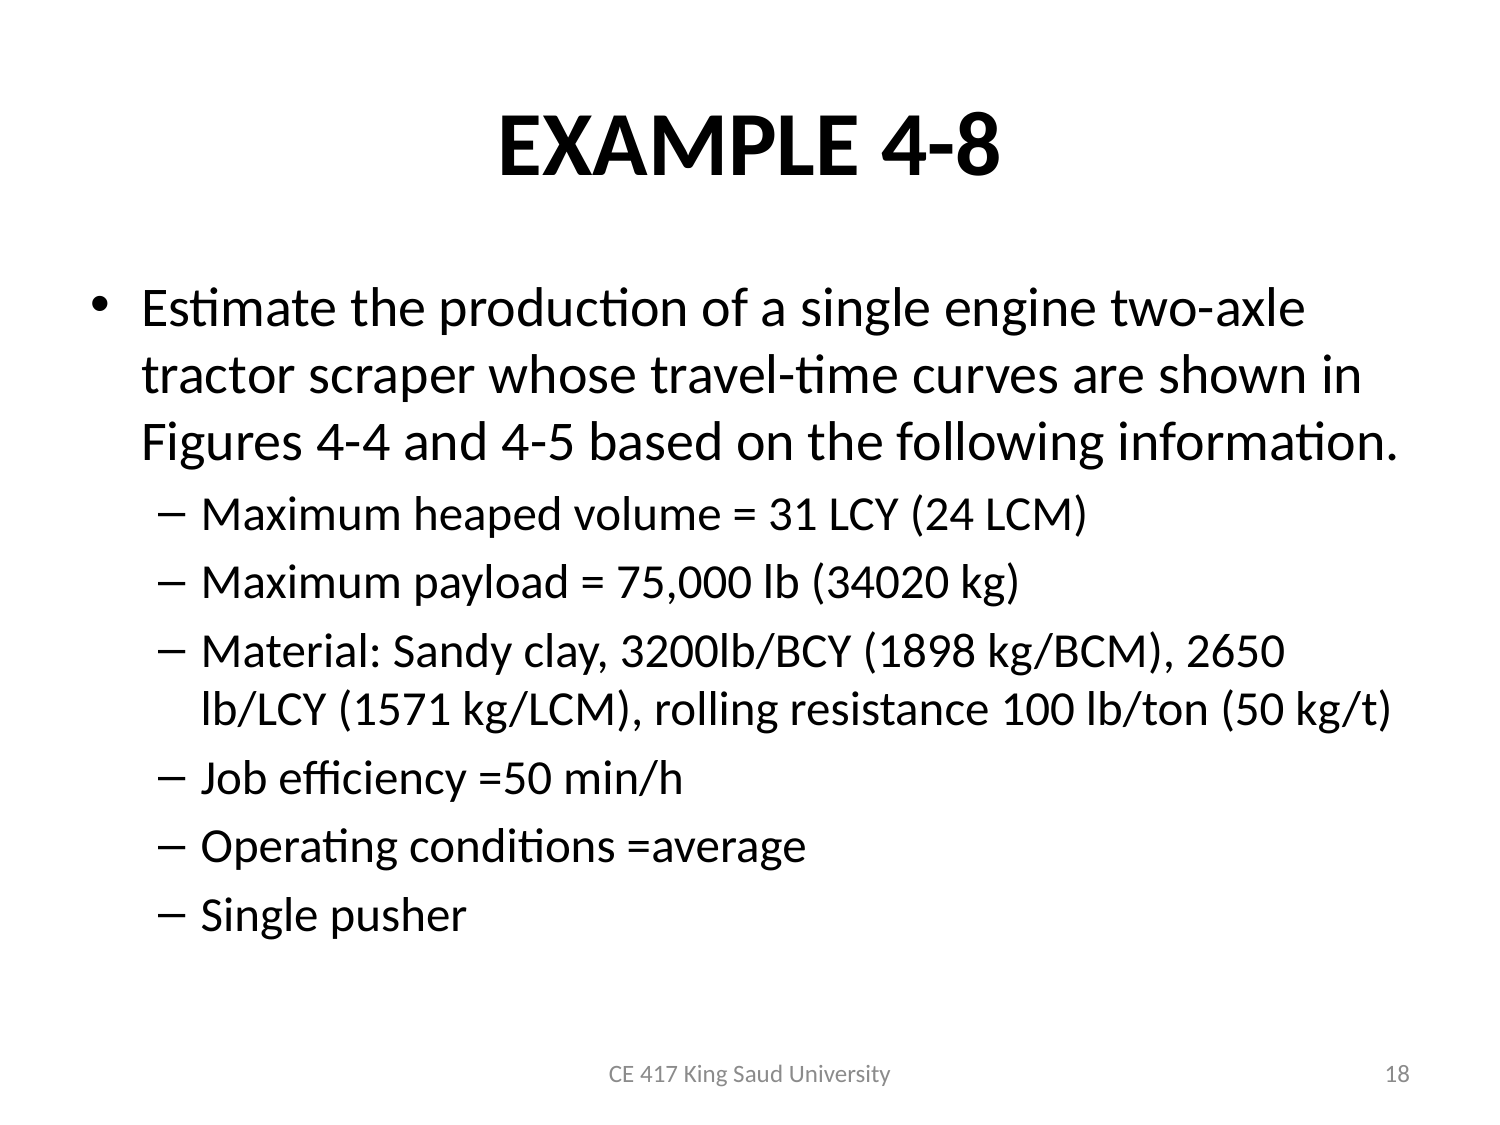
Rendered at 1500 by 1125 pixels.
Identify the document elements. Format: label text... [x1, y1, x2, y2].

list Estimate the production of a single engine two-axle tractor scraper whose travel-time curves are shown in Figures 4-4 and 4-5 based on the following information. Maximum heaped volume = 31 LCY (24 LCM) Maximum payload = 75,000 lb (34020 kg) Material: Sandy clay, 3200lb/BCY (1898 kg/BCM), 2650 lb/LCY (1571 kg/LCM), rolling resistance 100 lb/ton (50 kg/t) Job efficiency =50 min/h Operating conditions =average Single pusher [75, 262, 1425, 1038]
title EXAMPLE 4-8 [75, 45, 1425, 233]
slide_number 18 [1074, 1042, 1425, 1103]
footer CE 417 King Saud University [512, 1042, 988, 1103]
